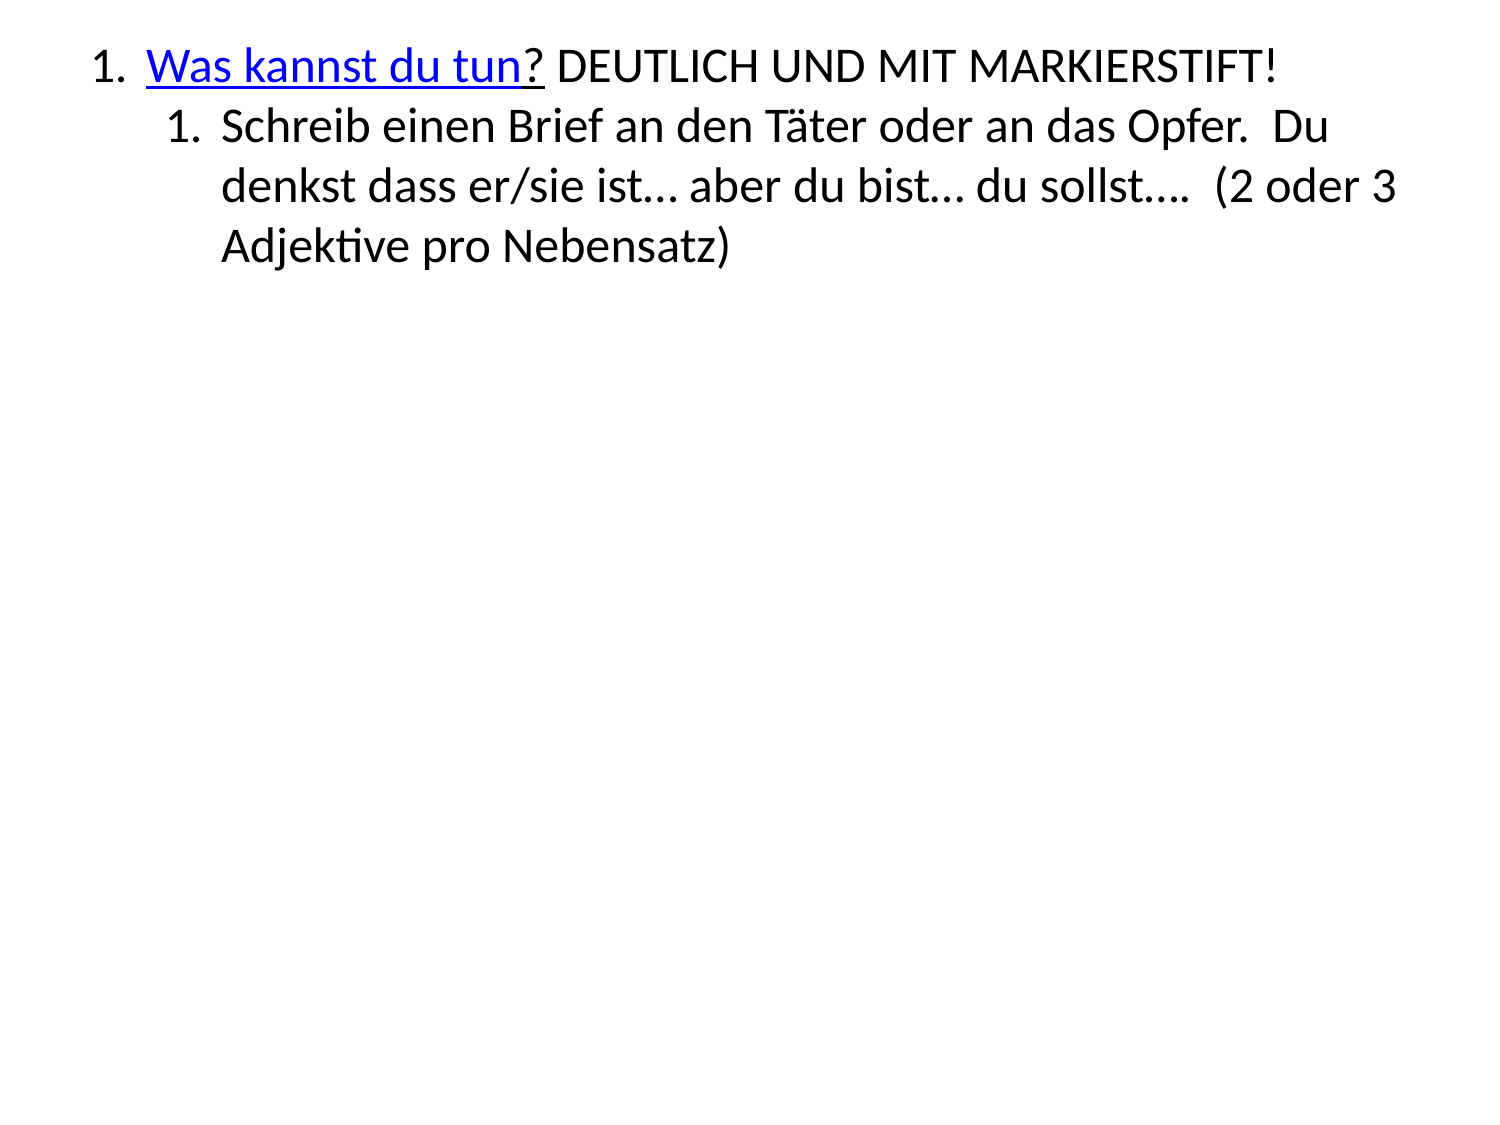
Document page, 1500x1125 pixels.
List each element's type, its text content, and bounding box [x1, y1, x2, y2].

text_box Was kannst du tun? DEUTLICH UND MIT MARKIERSTIFT! Schreib einen Brief an den Täter oder an das Opfer. Du denkst dass er/sie ist… aber du bist… du sollst…. (2 oder 3 Adjektive pro Nebensatz) [0, 24, 1450, 280]
